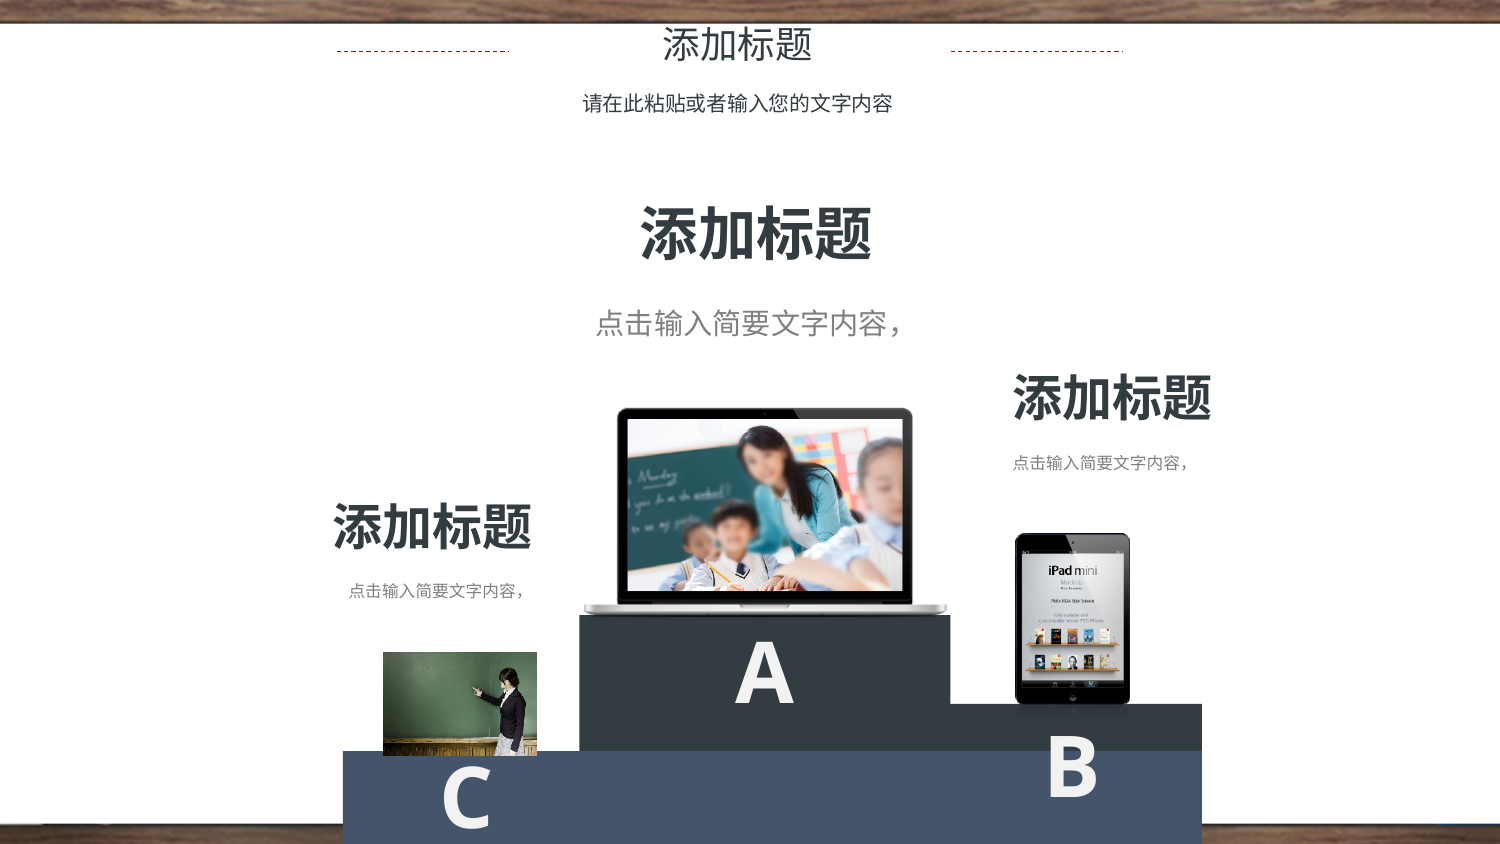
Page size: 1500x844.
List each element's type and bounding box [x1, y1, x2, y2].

text_box [0, 0, 1500, 844]
picture [383, 652, 537, 756]
text_box [1015, 534, 1130, 729]
text_box [578, 405, 951, 623]
